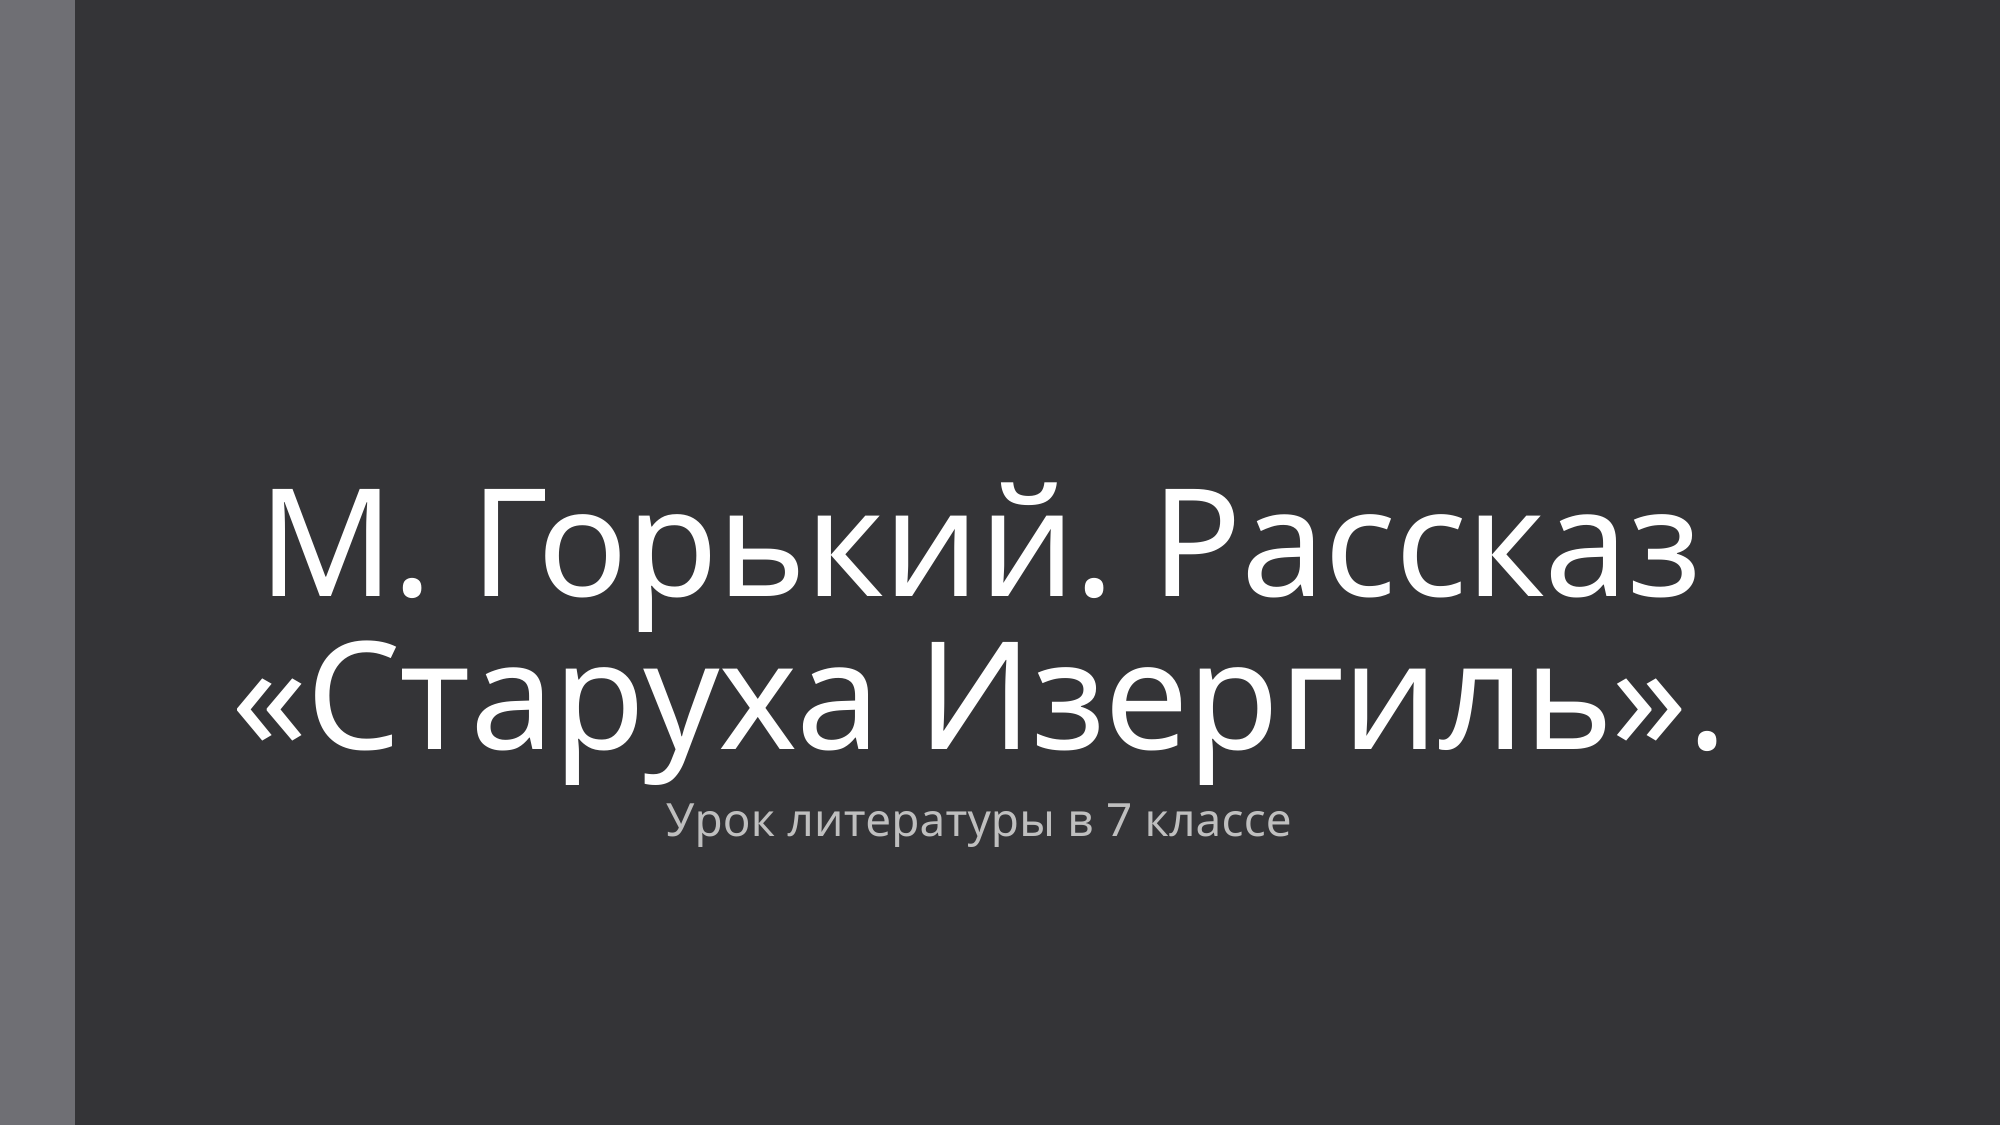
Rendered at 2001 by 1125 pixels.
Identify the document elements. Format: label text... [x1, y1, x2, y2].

title М. Горький. Рассказ «Старуха Изергиль». [206, 124, 1752, 787]
subtitle Урок литературы в 7 классе [206, 787, 1752, 1065]
